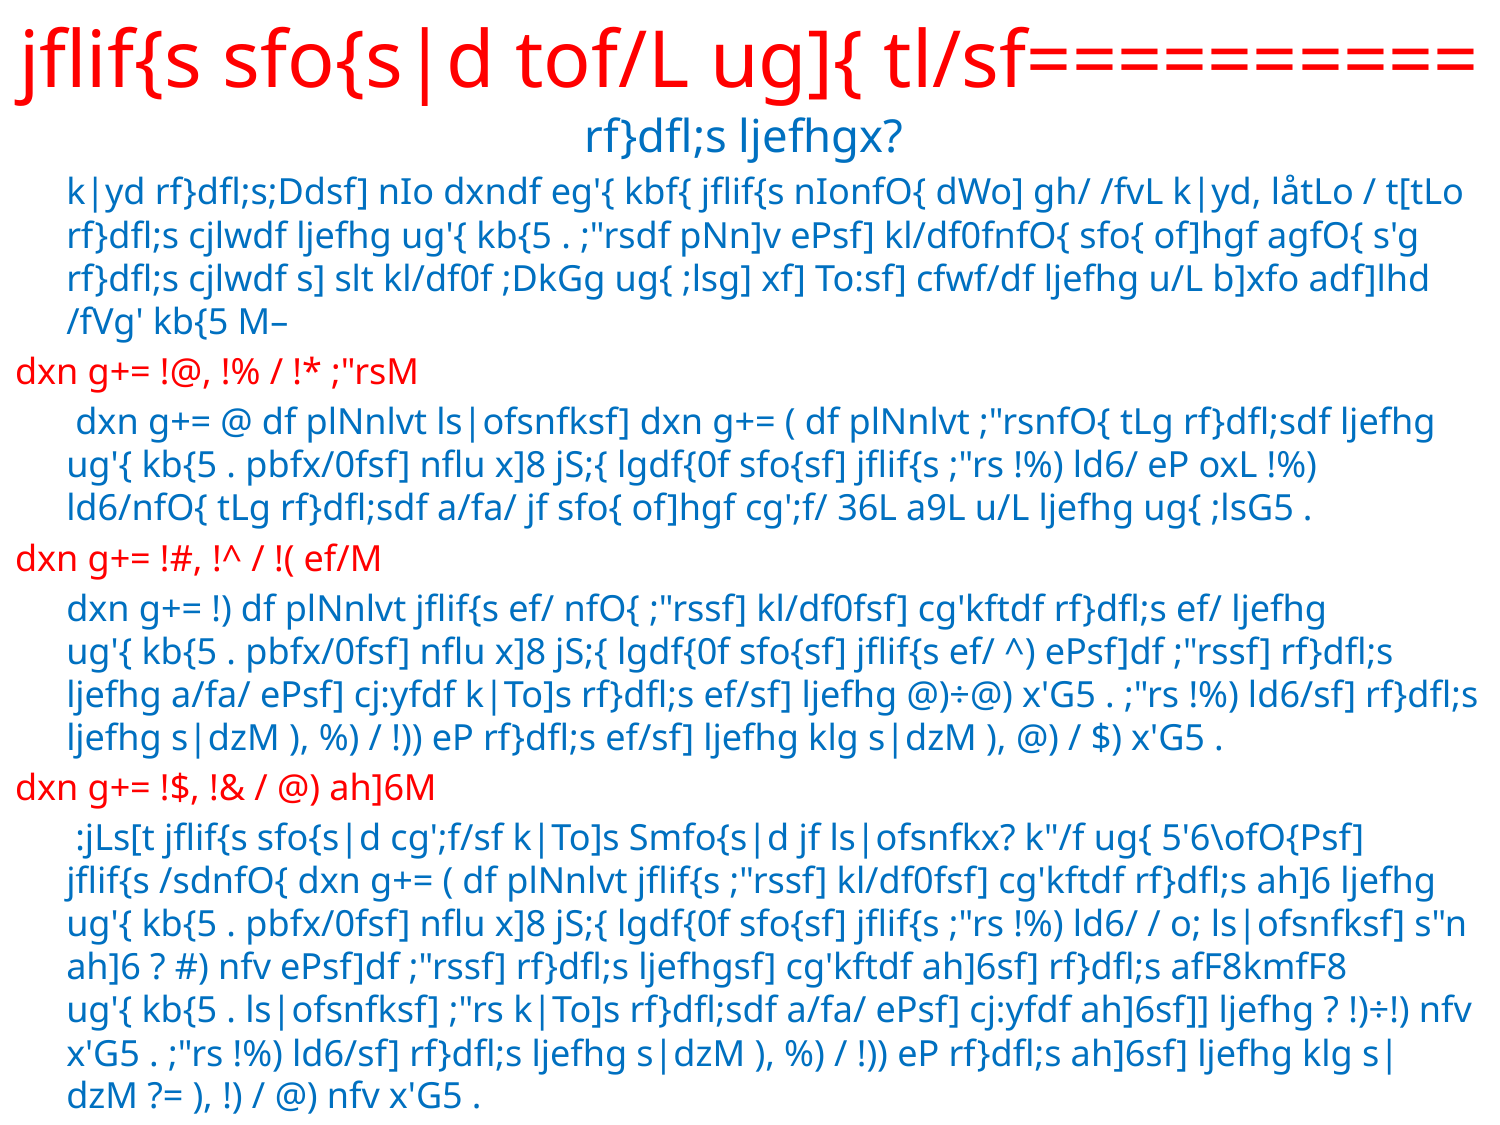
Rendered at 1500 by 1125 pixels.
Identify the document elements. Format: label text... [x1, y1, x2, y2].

list rf}dfl;s ljefhgx? k|yd rf}dfl;s;Ddsf] nIo dxndf eg'{ kbf{ jflif{s nIonfO{ dWo] gh/ /fvL k|yd, låtLo / t[tLo rf}dfl;s cjlwdf ljefhg ug'{ kb{5 . ;"rsdf pNn]v ePsf] kl/df0fnfO{ sfo{ of]hgf agfO{ s'g rf}dfl;s cjlwdf s] slt kl/df0f ;DkGg ug{ ;lsg] xf] To:sf] cfwf/df ljefhg u/L b]xfo adf]lhd /fVg' kb{5 M– dxn g+= !@, !% / !* ;"rsM dxn g+= @ df plNnlvt ls|ofsnfksf] dxn g+= ( df plNnlvt ;"rsnfO{ tLg rf}dfl;sdf ljefhg ug'{ kb{5 . pbfx/0fsf] nflu x]8 jS;{ lgdf{0f sfo{sf] jflif{s ;"rs !%) ld6/ eP oxL !%) ld6/nfO{ tLg rf}dfl;sdf a/fa/ jf sfo{ of]hgf cg';f/ 36L a9L u/L ljefhg ug{ ;lsG5 . dxn g+= !#, !^ / !( ef/M dxn g+= !) df plNnlvt jflif{s ef/ nfO{ ;"rssf] kl/df0fsf] cg'kftdf rf}dfl;s ef/ ljefhg ug'{ kb{5 . pbfx/0fsf] nflu x]8 jS;{ lgdf{0f sfo{sf] jflif{s ef/ ^) ePsf]df ;"rssf] rf}dfl;s ljefhg a/fa/ ePsf] cj:yfdf k|To]s rf}dfl;s ef/sf] ljefhg @)÷@) x'G5 . ;"rs !%) ld6/sf] rf}dfl;s ljefhg s|dzM ), %) / !)) eP rf}dfl;s ef/sf] ljefhg klg s|dzM ), @) / $) x'G5 . dxn g+= !$, !& / @) ah]6M :jLs[t jflif{s sfo{s|d cg';f/sf k|To]s Smfo{s|d jf ls|ofsnfkx? k"/f ug{ 5'6\ofO{Psf] jflif{s /sdnfO{ dxn g+= ( df plNnlvt jflif{s ;"rssf] kl/df0fsf] cg'kftdf rf}dfl;s ah]6 ljefhg ug'{ kb{5 . pbfx/0fsf] nflu x]8 jS;{ lgdf{0f sfo{sf] jflif{s ;"rs !%) ld6/ / o; ls|ofsnfksf] s"n ah]6 ? #) nfv ePsf]df ;"rssf] rf}dfl;s ljefhgsf] cg'kftdf ah]6sf] rf}dfl;s afF8kmfF8 ug'{ kb{5 . ls|ofsnfksf] ;"rs k|To]s rf}dfl;sdf a/fa/ ePsf] cj:yfdf ah]6sf]] ljefhg ? !)÷!) nfv x'G5 . ;"rs !%) ld6/sf] rf}dfl;s ljefhg s|dzM ), %) / !)) eP rf}dfl;s ah]6sf] ljefhg klg s|dzM ?= ), !) / @) nfv x'G5 . [0, 99, 1500, 1125]
title jflif{s sfo{s|d tof/L ug]{ tl/sf========== [0, 0, 1500, 99]
